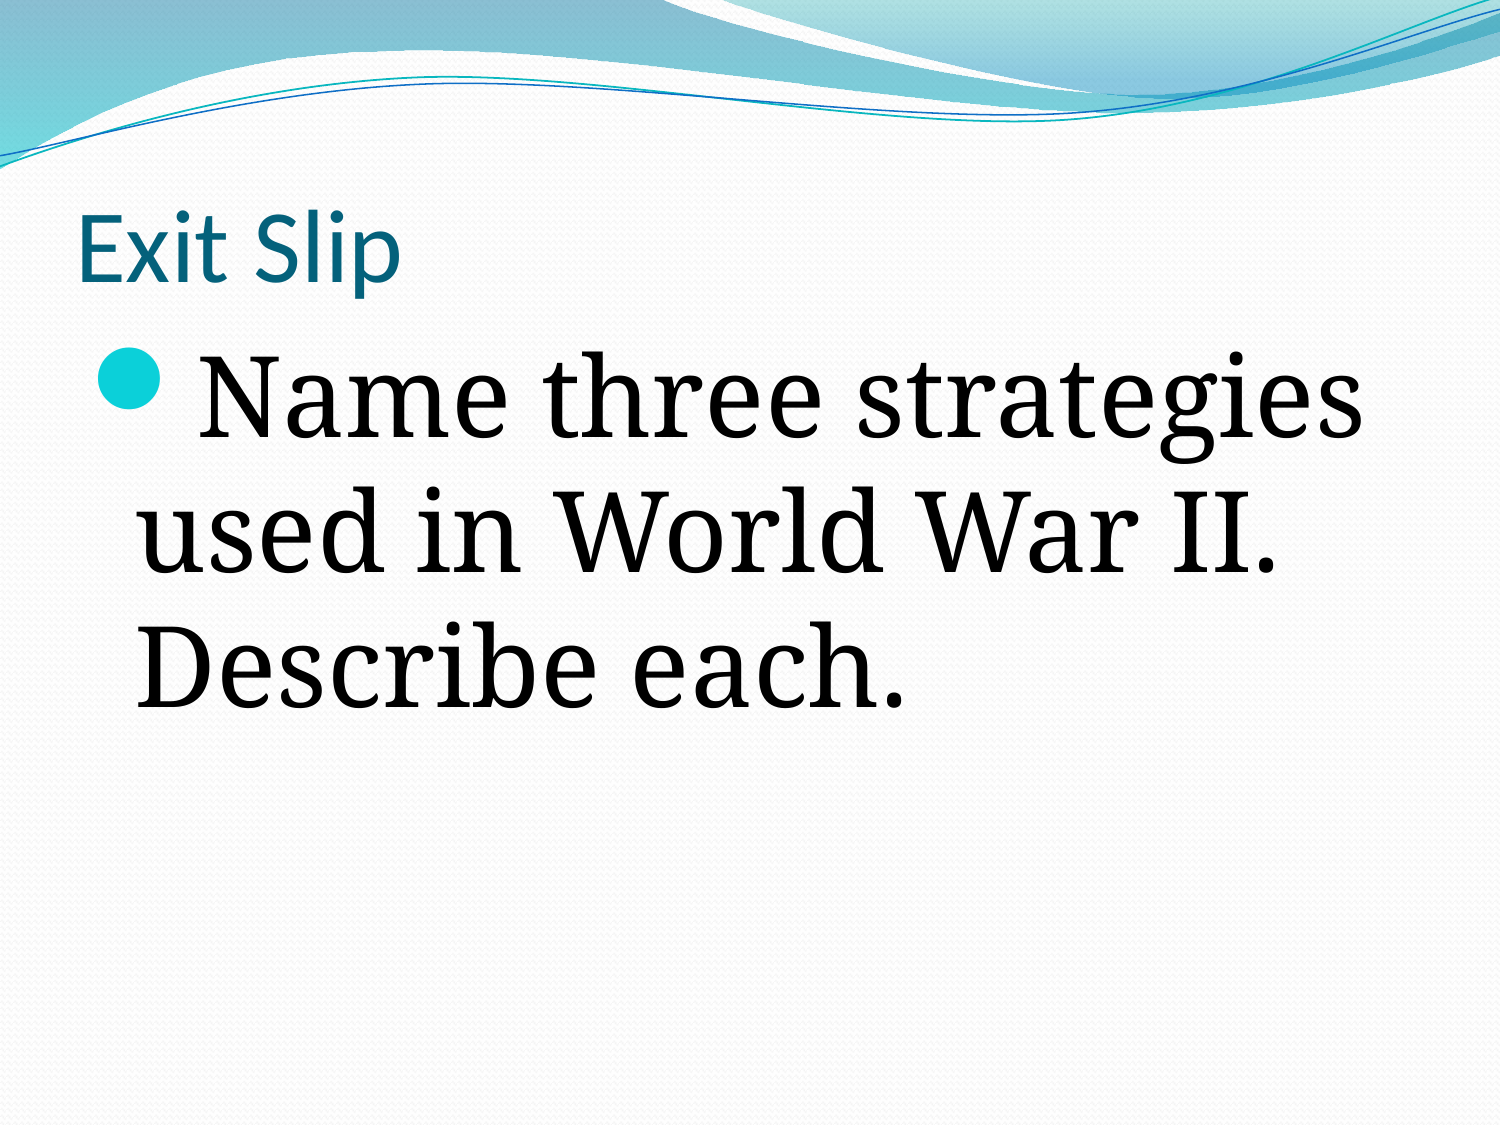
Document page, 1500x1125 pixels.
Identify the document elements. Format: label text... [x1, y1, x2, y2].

list Name three strategies used in World War II. Describe each. [75, 317, 1425, 1038]
title Exit Slip [75, 115, 1425, 303]
